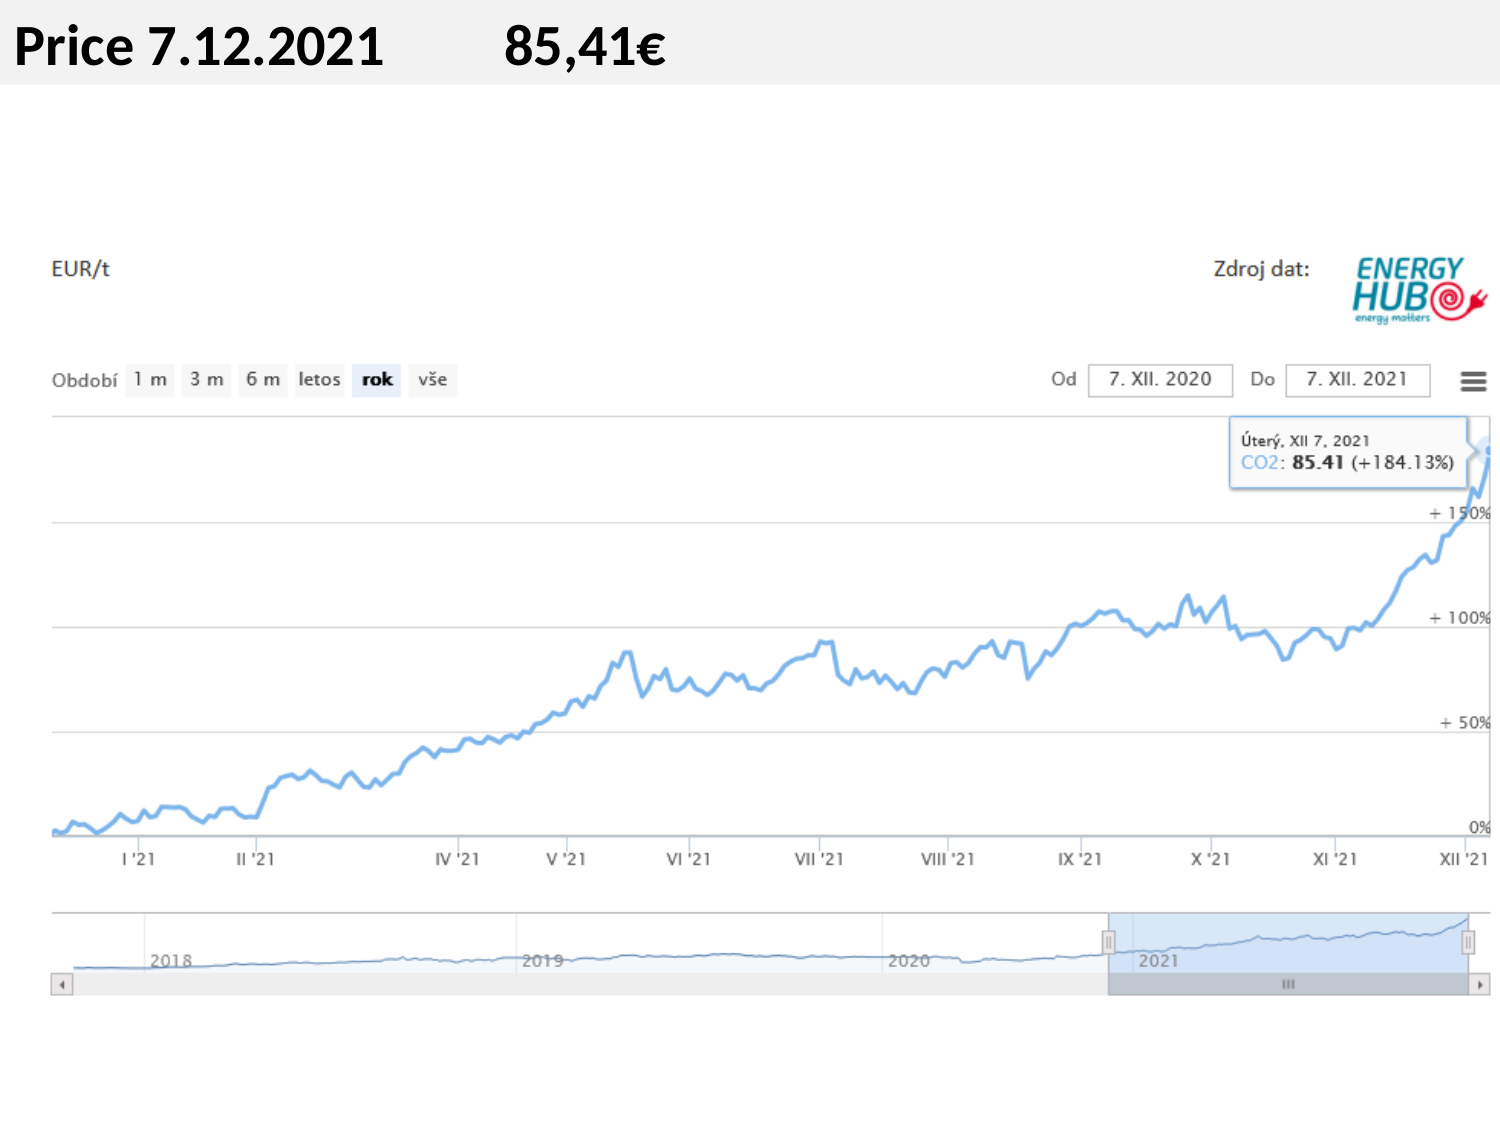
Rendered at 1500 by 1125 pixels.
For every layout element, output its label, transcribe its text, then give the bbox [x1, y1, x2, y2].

picture [17, 245, 1500, 1006]
text_box Price 7.12.2021 85,41€ [0, 0, 1500, 85]
